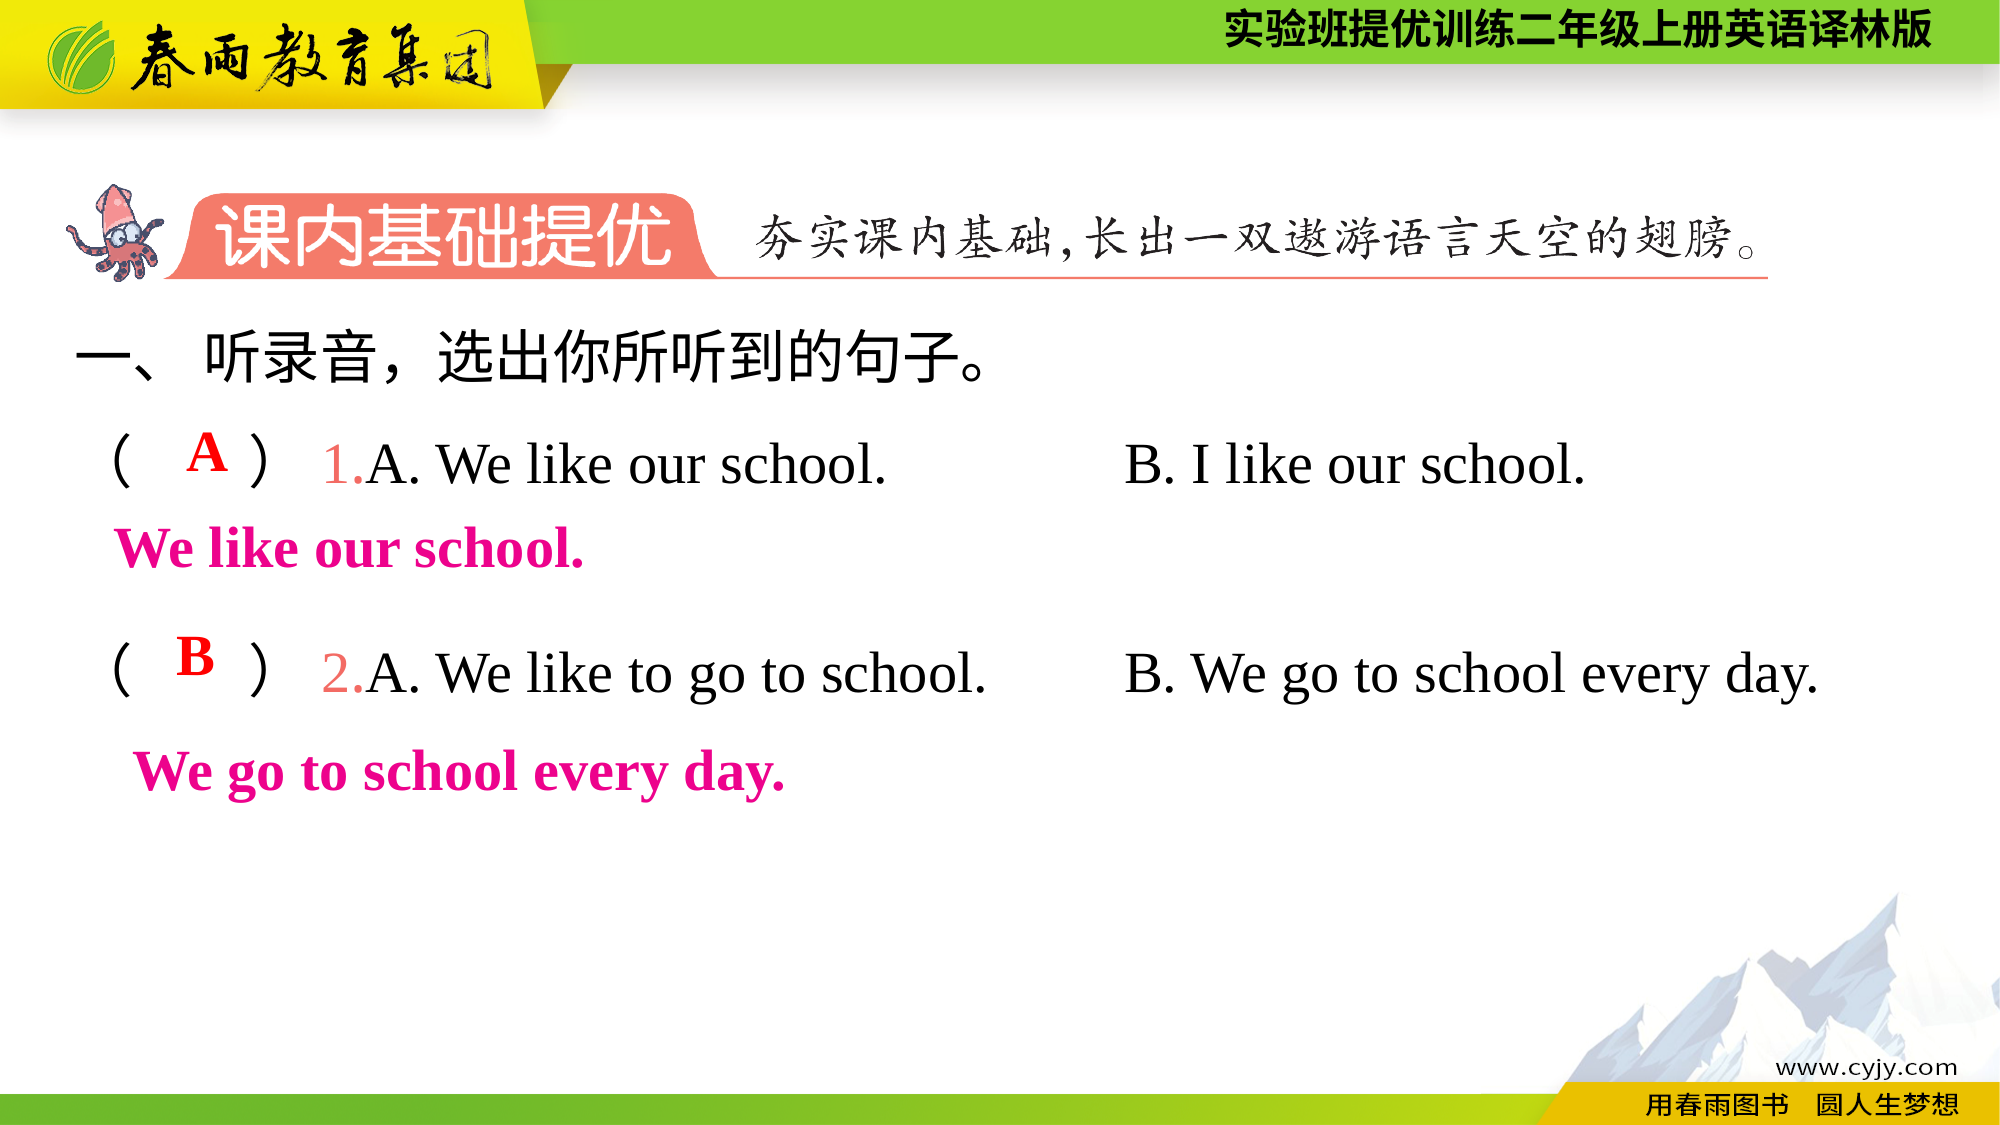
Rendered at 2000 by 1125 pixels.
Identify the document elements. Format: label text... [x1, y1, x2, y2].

text_box A [171, 405, 244, 491]
list 一、 听录音，选出你所听到的句子。 （ ）1.A. We like our school. B. I like our school. （ ）2.A. We like to go to school. B. We go to school every day. [59, 277, 1944, 717]
text_box We go to school every day. [117, 724, 802, 810]
picture [0, 0, 2000, 1125]
text_box B [161, 609, 231, 695]
text_box We like our school. [99, 502, 601, 587]
